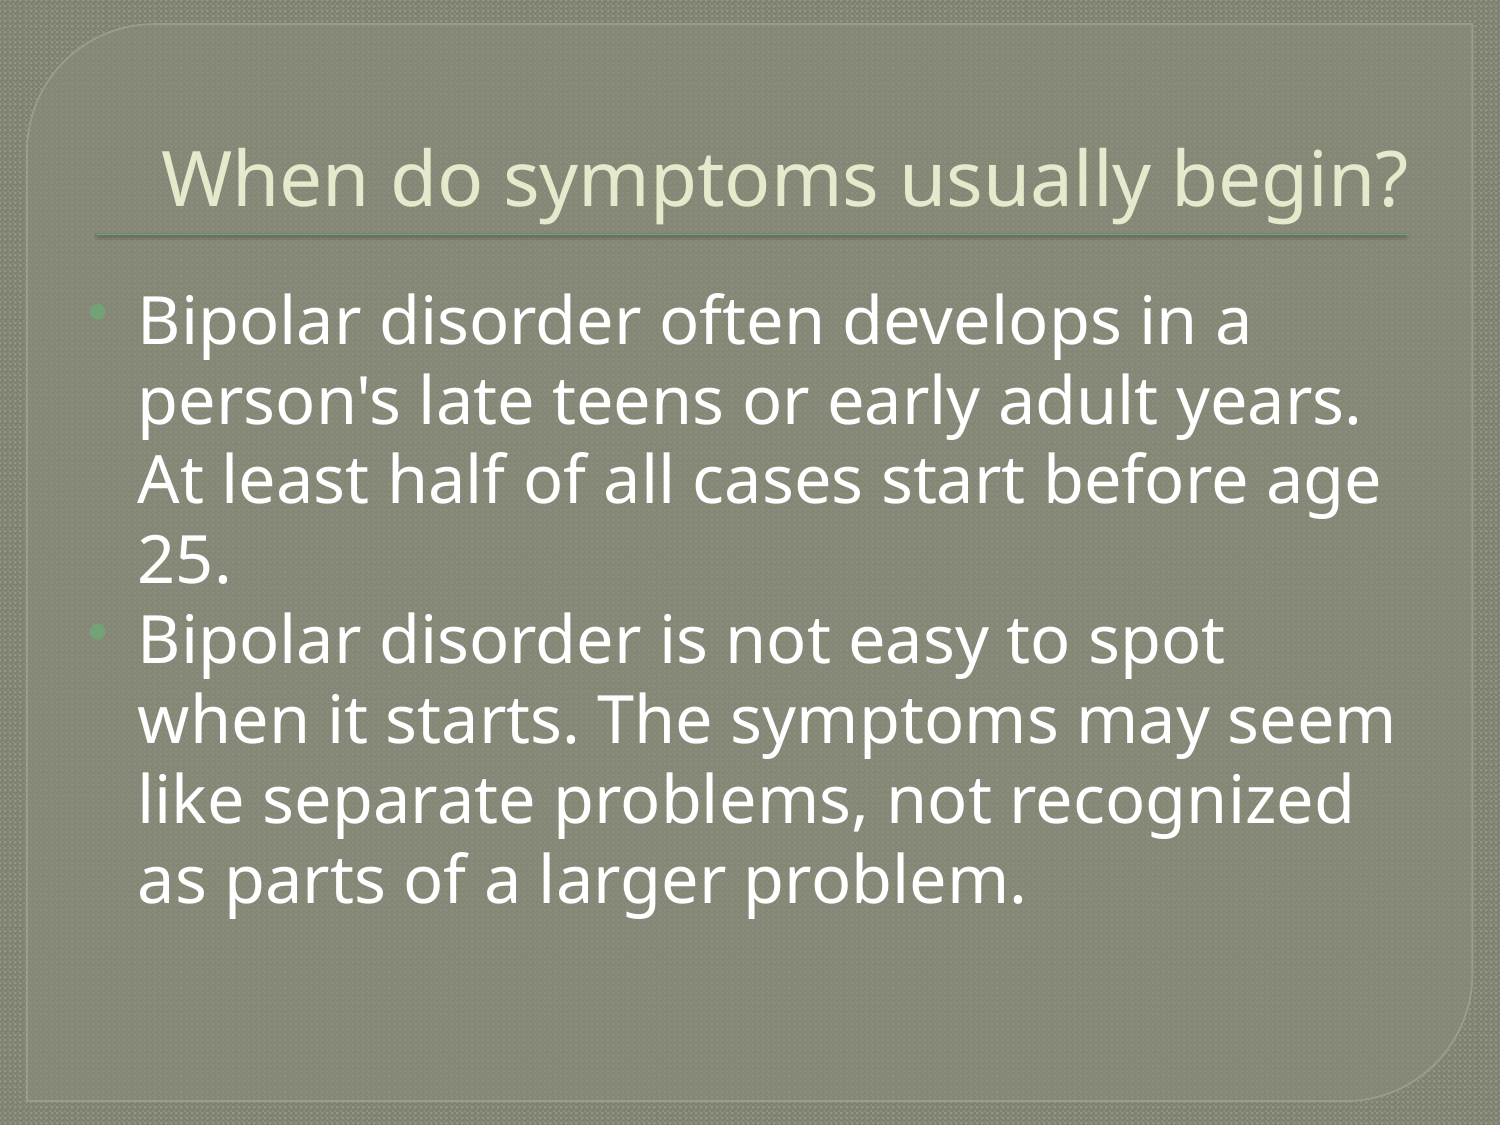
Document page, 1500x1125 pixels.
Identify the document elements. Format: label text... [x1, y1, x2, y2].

list Bipolar disorder often develops in a person's late teens or early adult years. At least half of all cases start before age 25. Bipolar disorder is not easy to spot when it starts. The symptoms may seem like separate problems, not recognized as parts of a larger problem. [75, 270, 1425, 1013]
title When do symptoms usually begin? [75, 41, 1425, 230]
